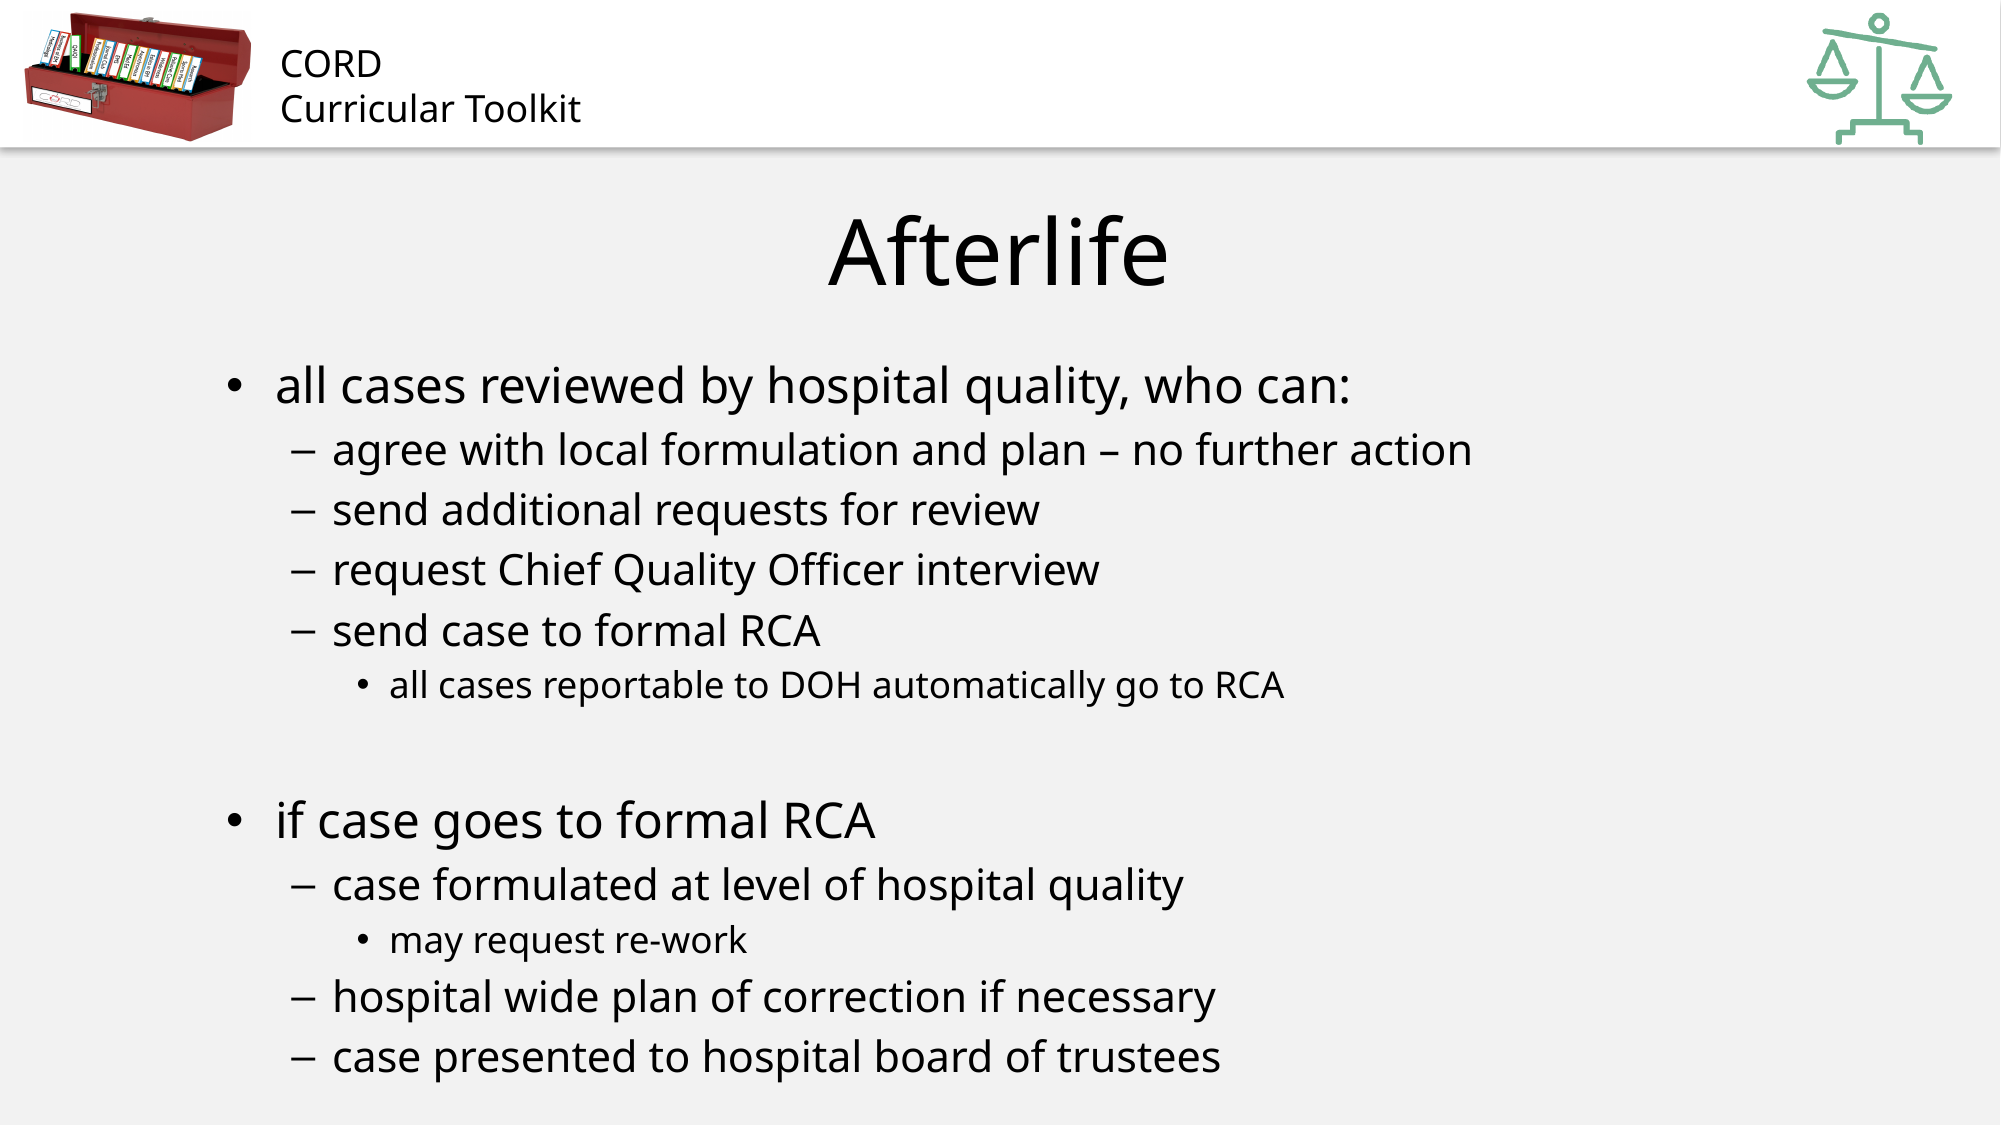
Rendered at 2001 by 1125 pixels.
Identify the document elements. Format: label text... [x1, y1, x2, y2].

title Afterlife [99, 155, 1900, 343]
picture [1796, 0, 1961, 161]
list all cases reviewed by hospital quality, who can: agree with local formulation and plan – no further action send additional requests for review request Chief Quality Officer interview send case to formal RCA all cases reportable to DOH automatically go to RCA if case goes to formal RCA case formulated at level of hospital quality may request re-work hospital wide plan of correction if necessary case presented to hospital board of trustees [211, 346, 1783, 1099]
